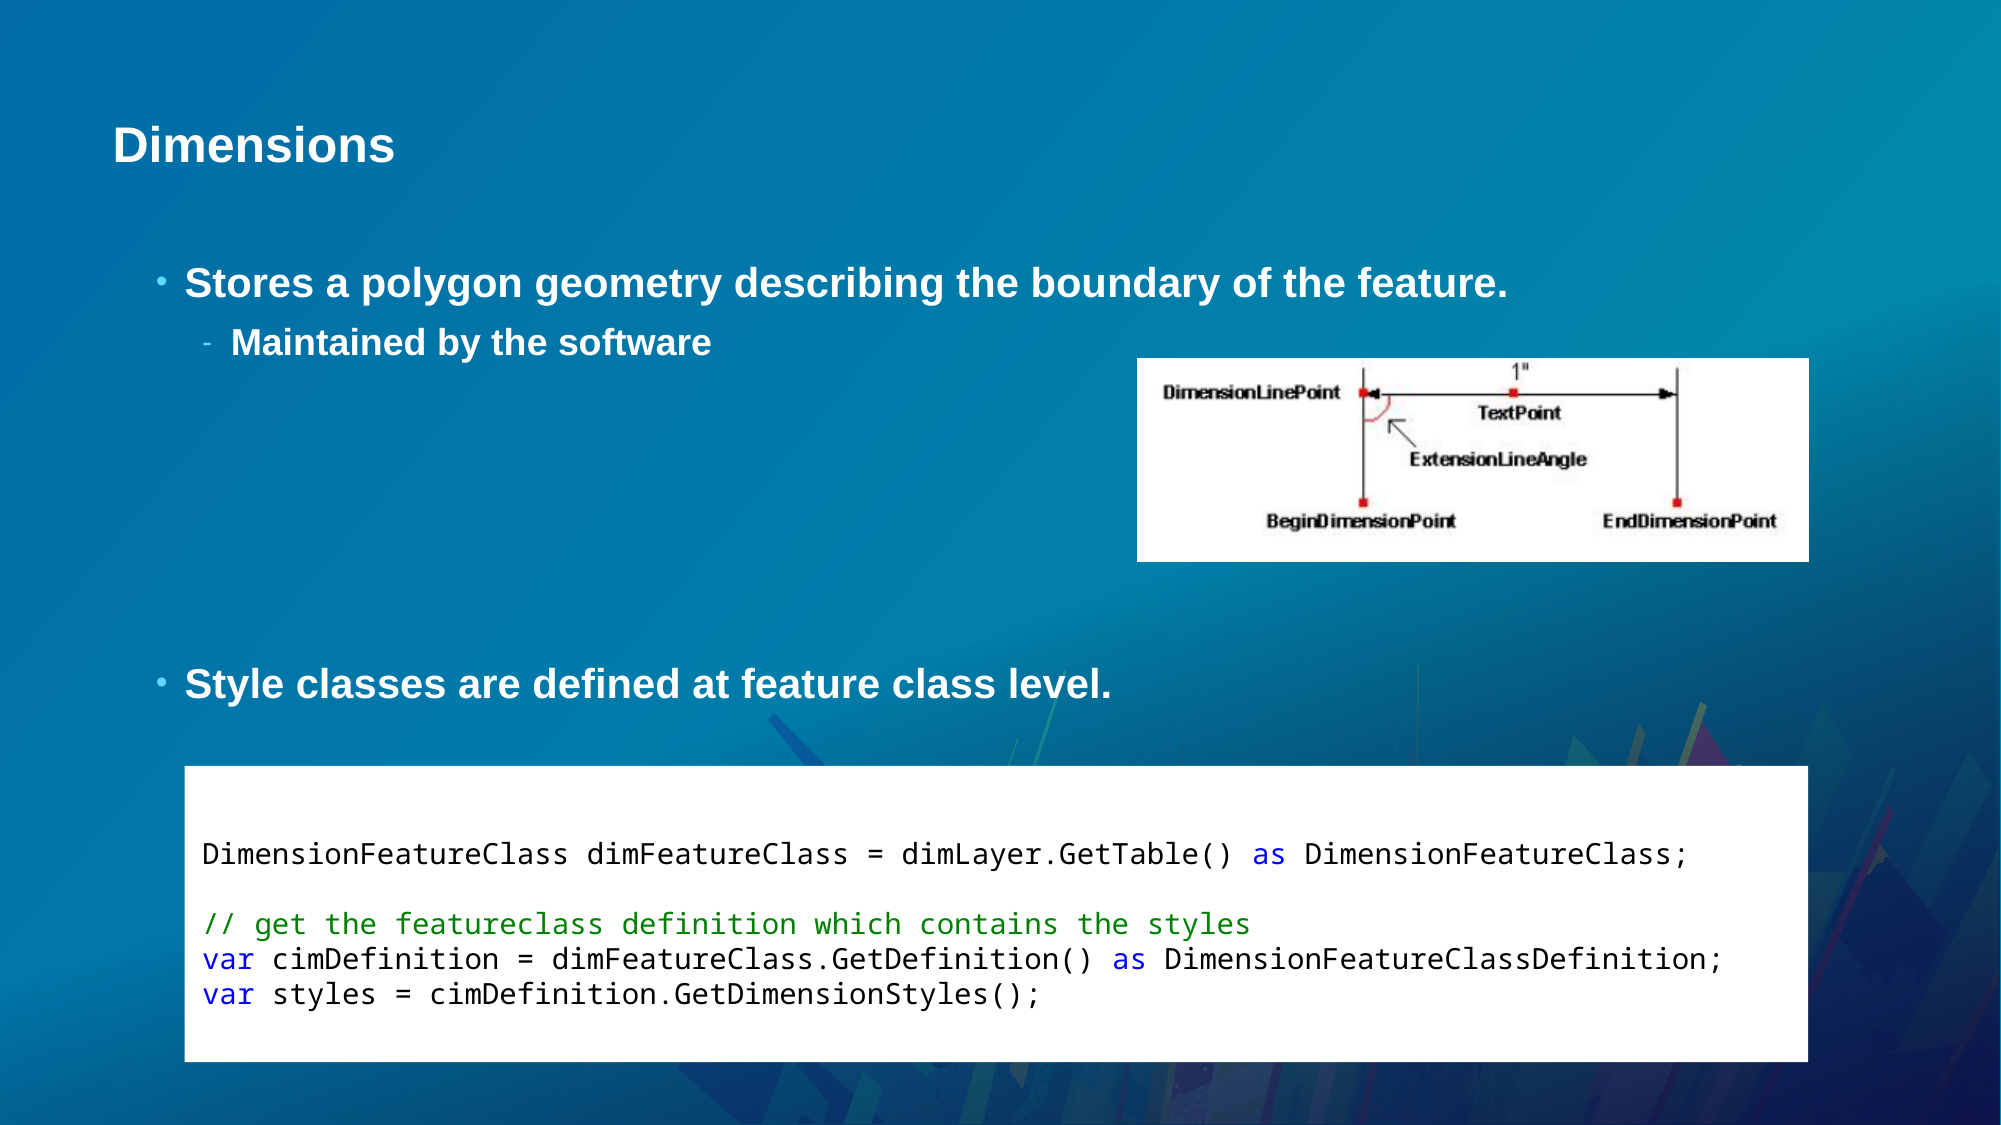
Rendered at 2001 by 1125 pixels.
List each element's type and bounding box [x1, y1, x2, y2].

text_box [0, 0, 2000, 1125]
picture [1138, 359, 1808, 561]
